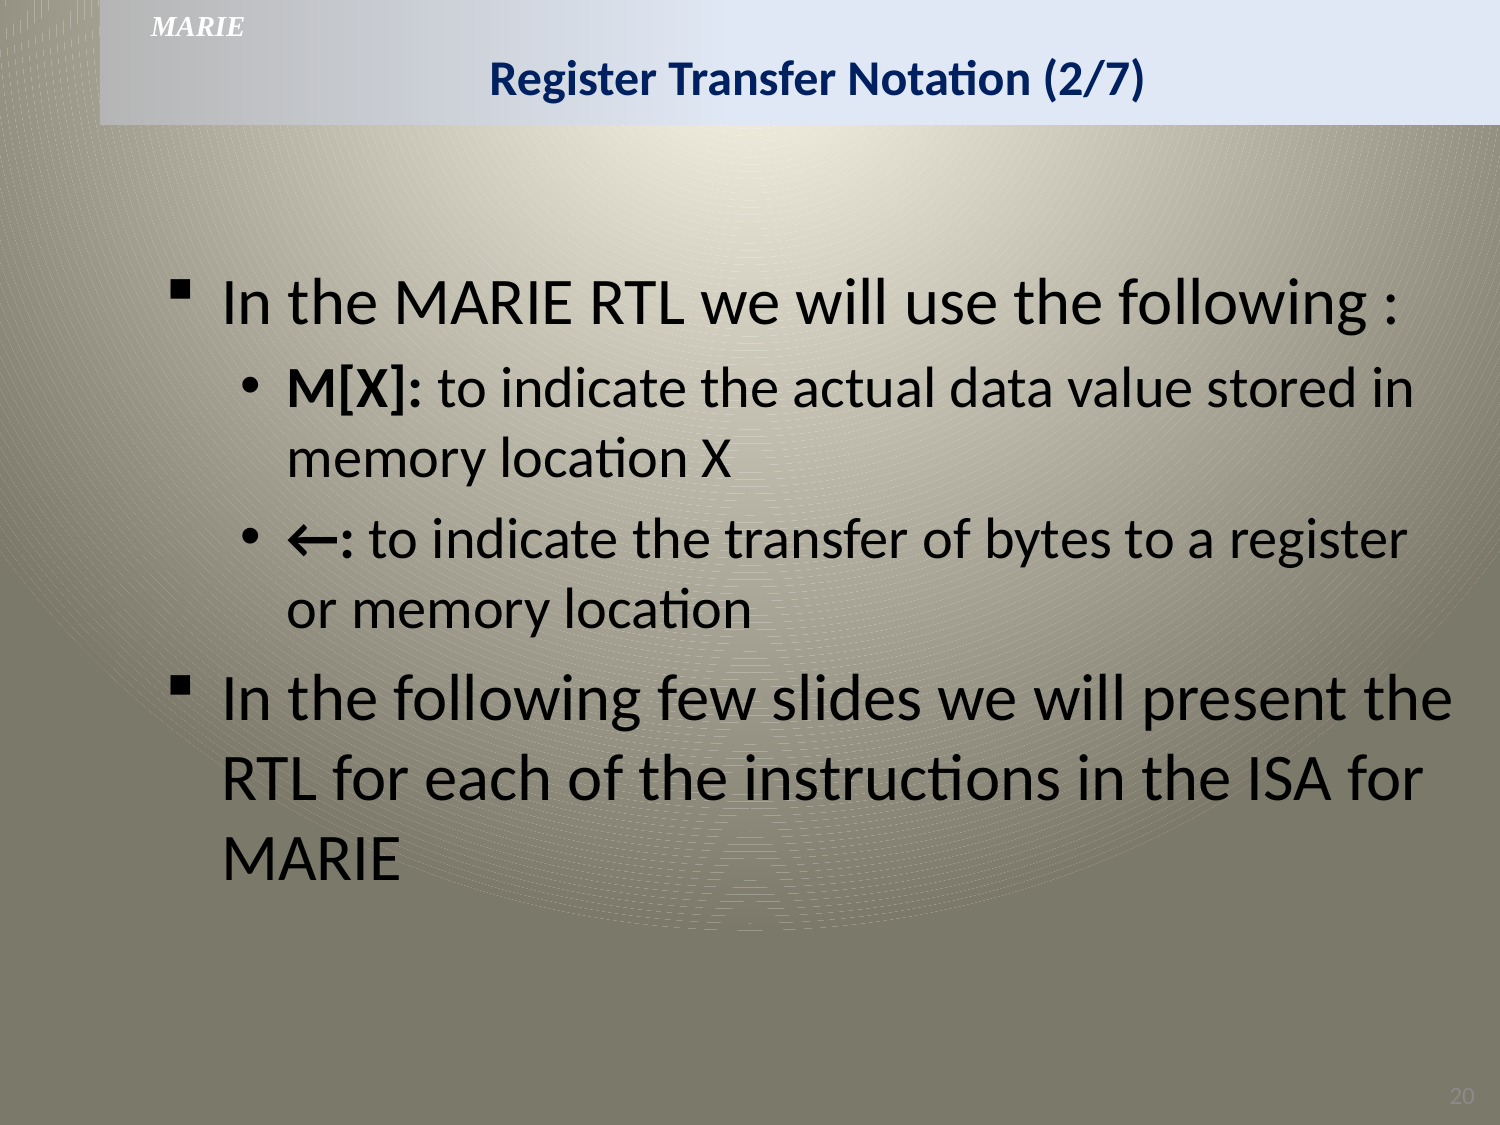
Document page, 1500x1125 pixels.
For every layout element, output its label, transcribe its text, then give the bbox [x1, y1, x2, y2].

list MARIE [135, 0, 625, 50]
list In the MARIE RTL we will use the following : M[X]: to indicate the actual data value stored in memory location X ←: to indicate the transfer of bytes to a register or memory location In the following few slides we will present the RTL for each of the instructions in the ISA for MARIE [150, 249, 1488, 993]
title Register Transfer Notation (2/7) [135, 37, 1500, 113]
